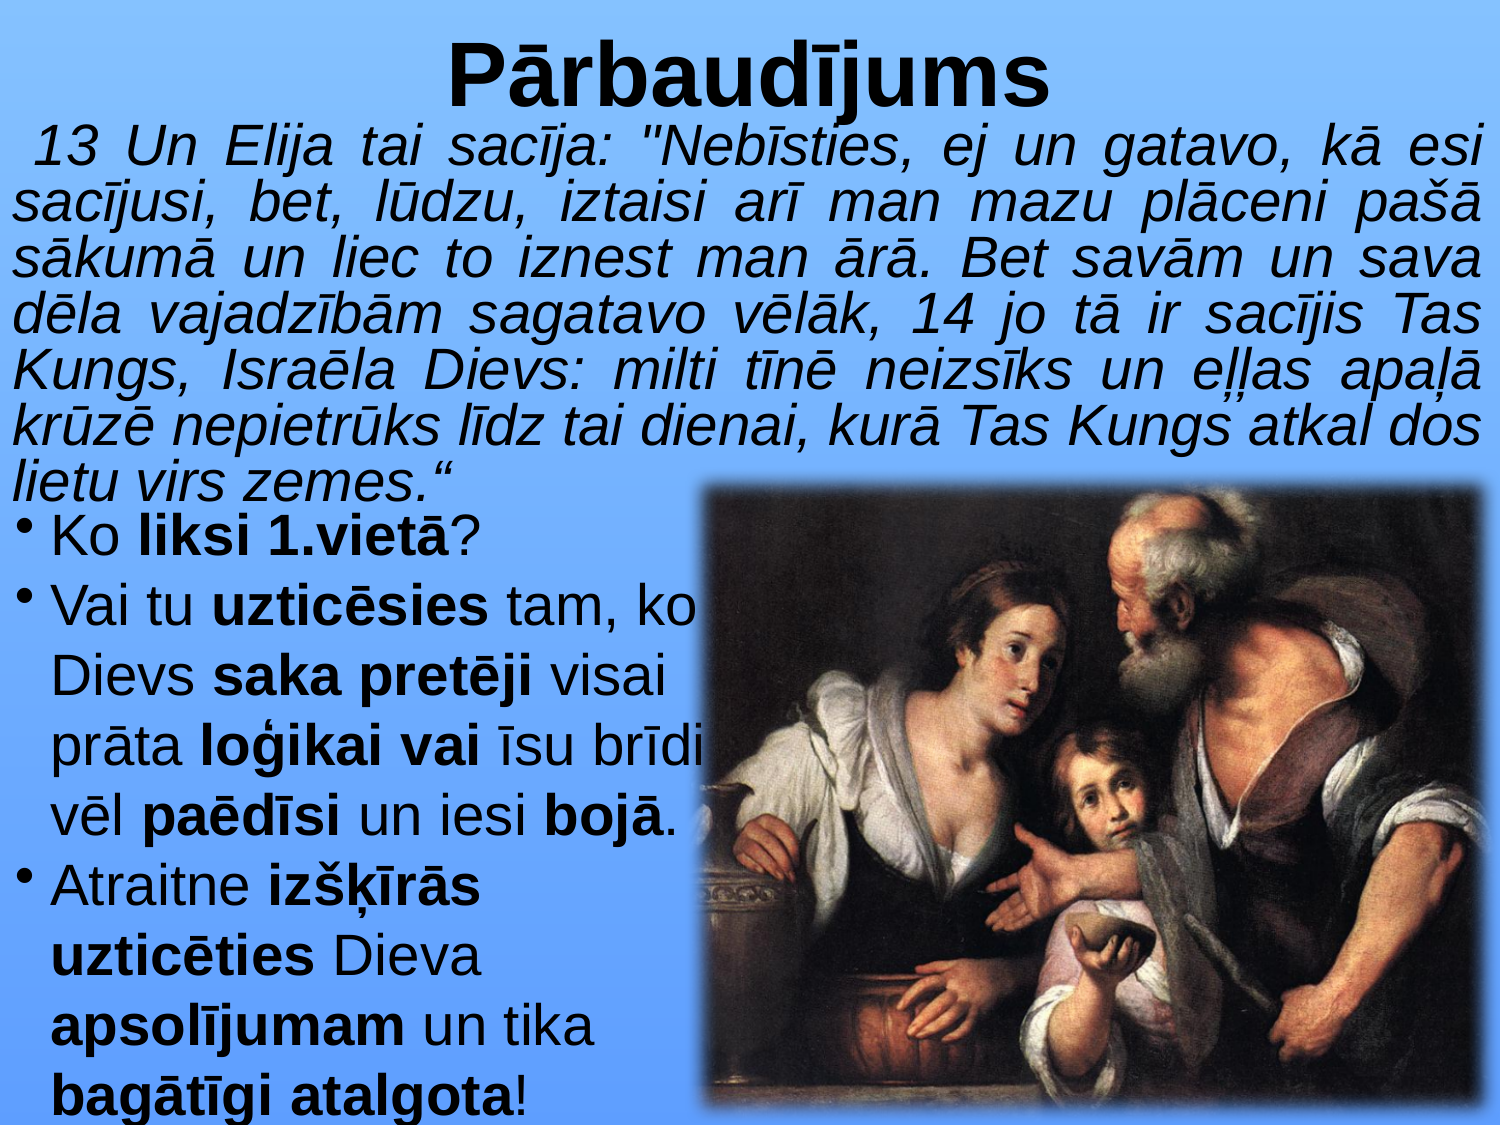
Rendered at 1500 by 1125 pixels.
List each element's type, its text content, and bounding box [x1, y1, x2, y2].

text_box Pārbaudījums [0, 0, 1500, 140]
text_box Ko liksi 1.vietā? Vai tu uzticēsies tam, ko Dievs saka pretēji visai prāta loģikai vai īsu brīdi vēl paēdīsi un iesi bojā. Atraitne izšķīrās uzticēties Dieva apsolījumam un tika bagātīgi atalgota! [0, 489, 680, 1125]
picture [685, 467, 1500, 1125]
list 13 Un Elija tai sacīja: "Nebīsties, ej un gatavo, kā esi sacījusi, bet, lūdzu, iztaisi arī man mazu plāceni pašā sākumā un liec to iznest man ārā. Bet savām un sava dēla vajadzībām sagatavo vēlāk, 14 jo tā ir sacījis Tas Kungs, Israēla Dievs: milti tīnē neizsīks un eļļas apaļā krūzē nepietrūks līdz tai dienai, kurā Tas Kungs atkal dos lietu virs zemes.“ [0, 140, 1500, 370]
